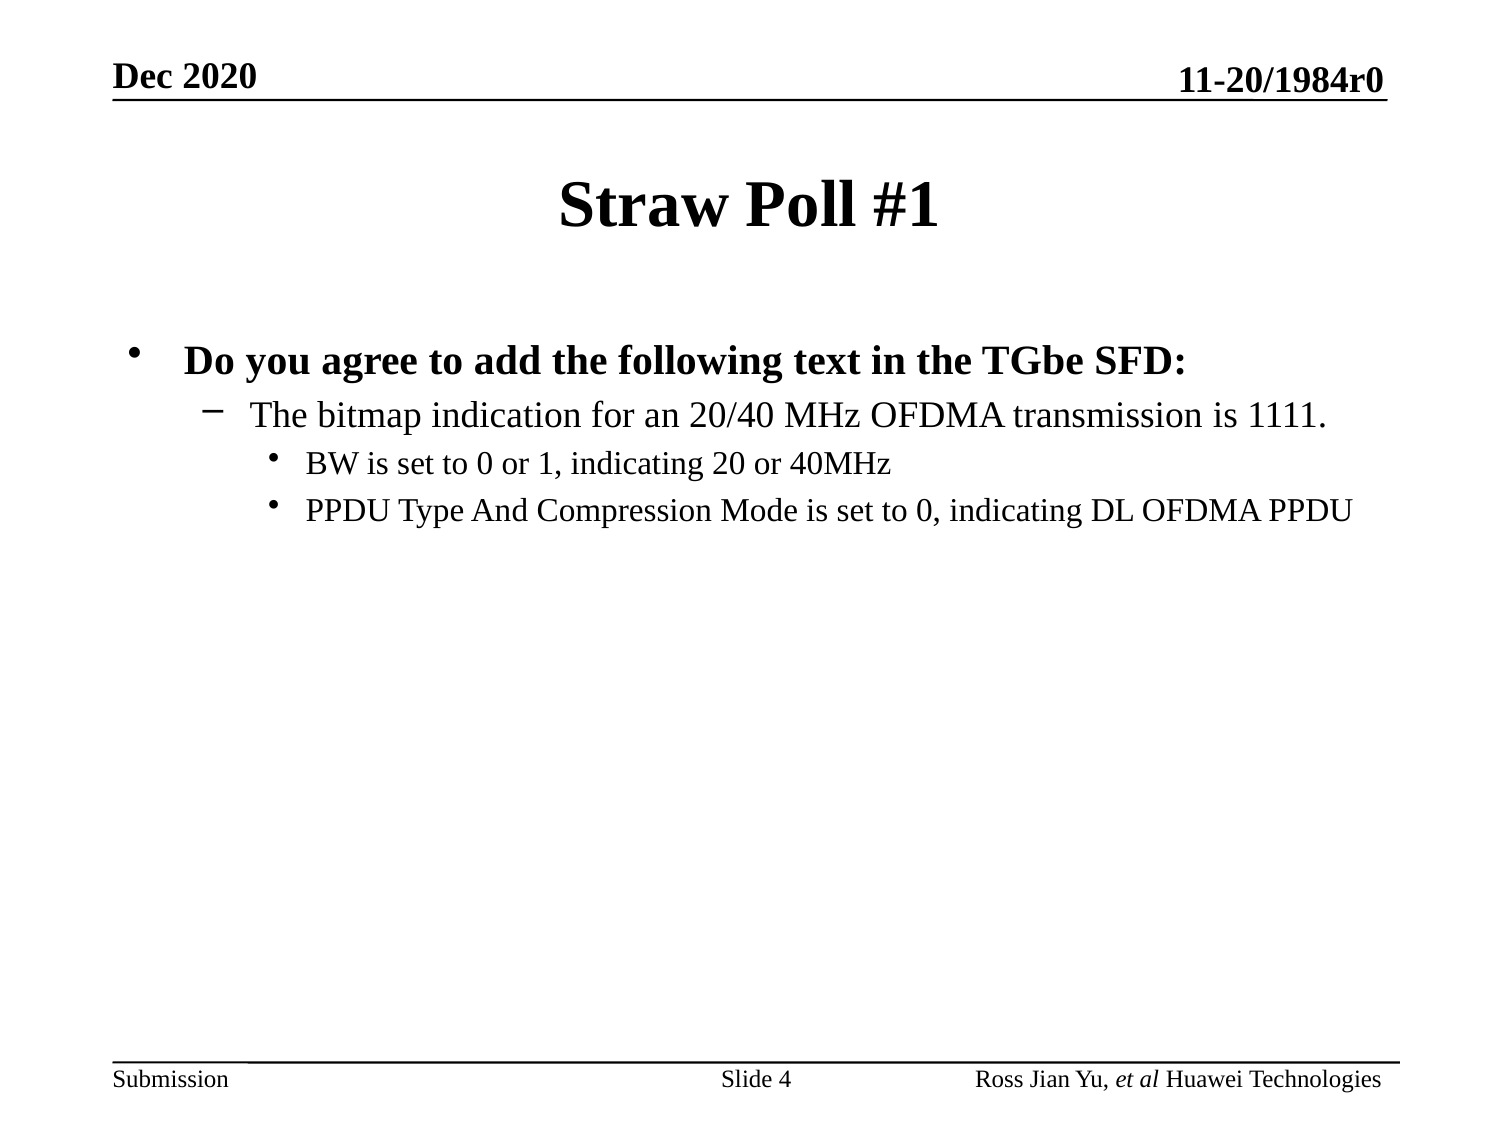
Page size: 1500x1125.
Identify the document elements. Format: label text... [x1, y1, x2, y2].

list Do you agree to add the following text in the TGbe SFD: The bitmap indication for an 20/40 MHz OFDMA transmission is 1111. BW is set to 0 or 1, indicating 20 or 40MHz PPDU Type And Compression Mode is set to 0, indicating DL OFDMA PPDU [112, 324, 1451, 1001]
slide_number Slide 4 [712, 1061, 800, 1093]
title Straw Poll #1 [112, 112, 1388, 288]
